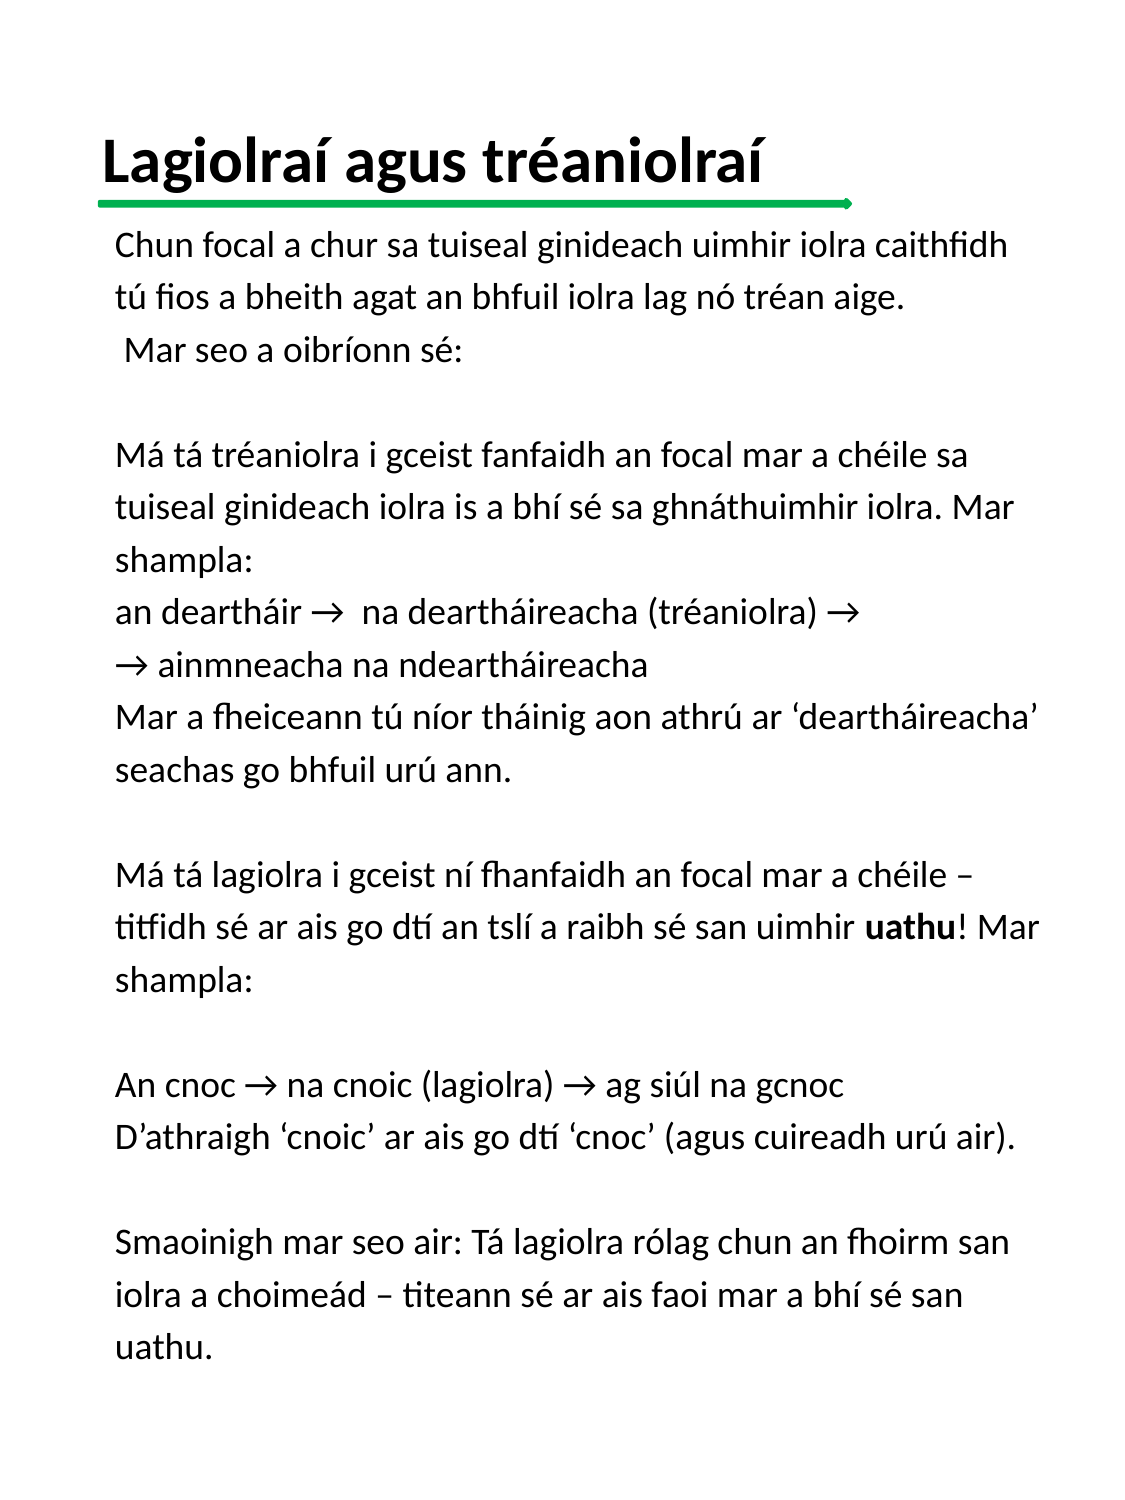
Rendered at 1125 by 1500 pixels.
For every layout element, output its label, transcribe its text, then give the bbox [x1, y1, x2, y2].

text_box [97, 198, 853, 210]
subtitle Chun focal a chur sa tuiseal ginideach uimhir iolra caithfidh tú fios a bheith agat an bhfuil iolra lag nó tréan aige. Mar seo a oibríonn sé: Má tá tréaniolra i gceist fanfaidh an focal mar a chéile sa tuiseal ginideach iolra is a bhí sé sa ghnáthuimhir iolra. Mar shampla: an deartháir → na deartháireacha (tréaniolra) → → ainmneacha na ndeartháireacha Mar a fheiceann tú níor tháinig aon athrú ar ‘deartháireacha’ seachas go bhfuil urú ann. Má tá lagiolra i gceist ní fhanfaidh an focal mar a chéile – titfidh sé ar ais go dtí an tslí a raibh sé san uimhir uathu! Mar shampla: An cnoc → na cnoic (lagiolra) → ag siúl na gcnoc D’athraigh ‘cnoic’ ar ais go dtí ‘cnoc’ (agus cuireadh urú air). Smaoinigh mar seo air: Tá lagiolra rólag chun an fhoirm san iolra a choimeád – titeann sé ar ais faoi mar a bhí sé san uathu. [99, 212, 1063, 1438]
title Lagiolraí agus tréaniolraí [87, 87, 1044, 225]
